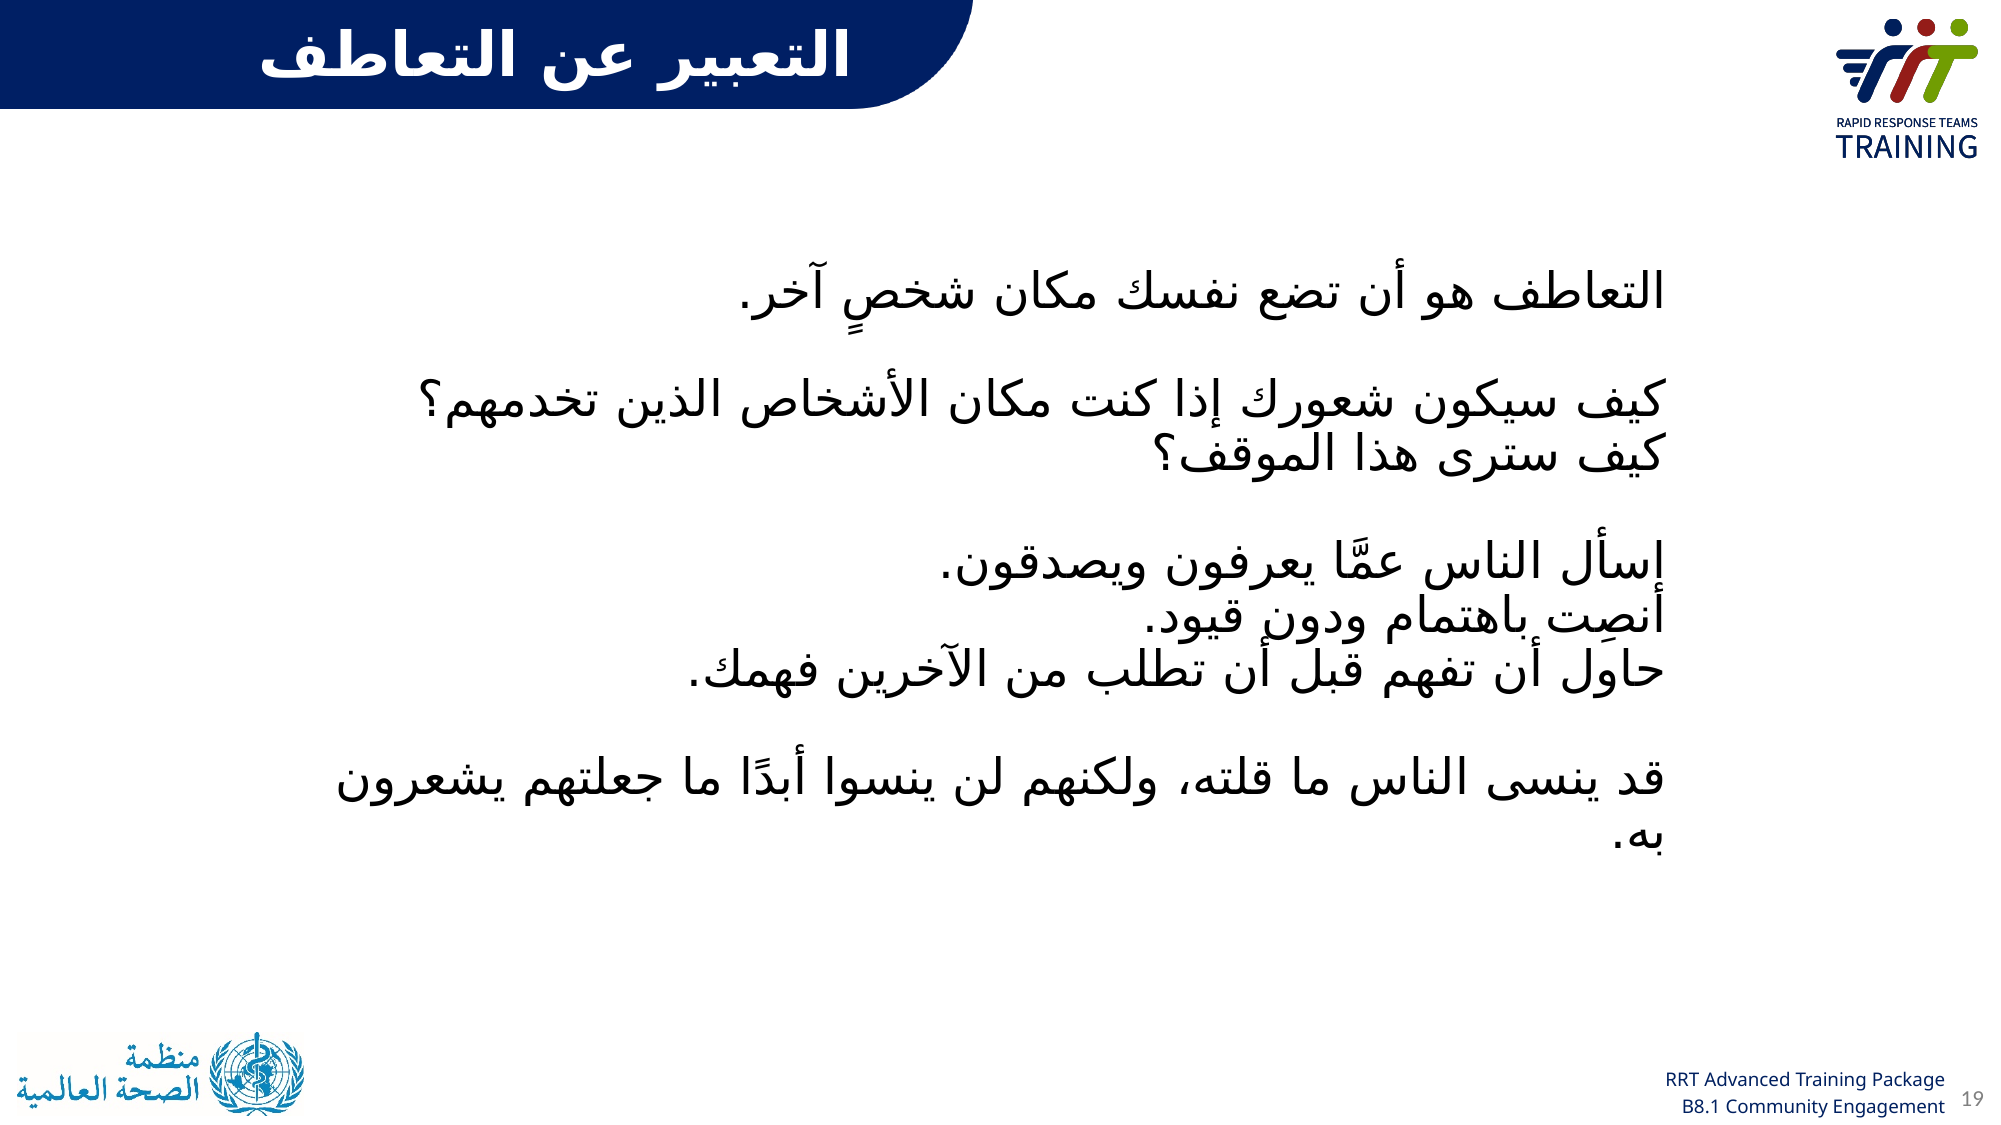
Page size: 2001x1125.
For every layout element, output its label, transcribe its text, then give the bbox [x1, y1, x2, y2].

picture [17, 1032, 304, 1116]
text_box التعبير عن التعاطف [22, 15, 862, 98]
picture [0, 0, 974, 109]
picture [1835, 19, 1978, 167]
list التعاطف هو أن تضع نفسك مكان شخصٍ آخر. كيف سيكون شعورك إذا كنت مكان الأشخاص الذين تخدمهم؟ كيف سترى هذا الموقف؟ اسأل الناس عمَّا يعرفون ويصدقون. أنصِت باهتمام ودون قيود. حاول أن تفهم قبل أن تطلب من الآخرين فهمك. قد ينسى الناس ما قلته، ولكنهم لن ينسوا أبدًا ما جعلتهم يشعرون به. [325, 235, 1675, 890]
